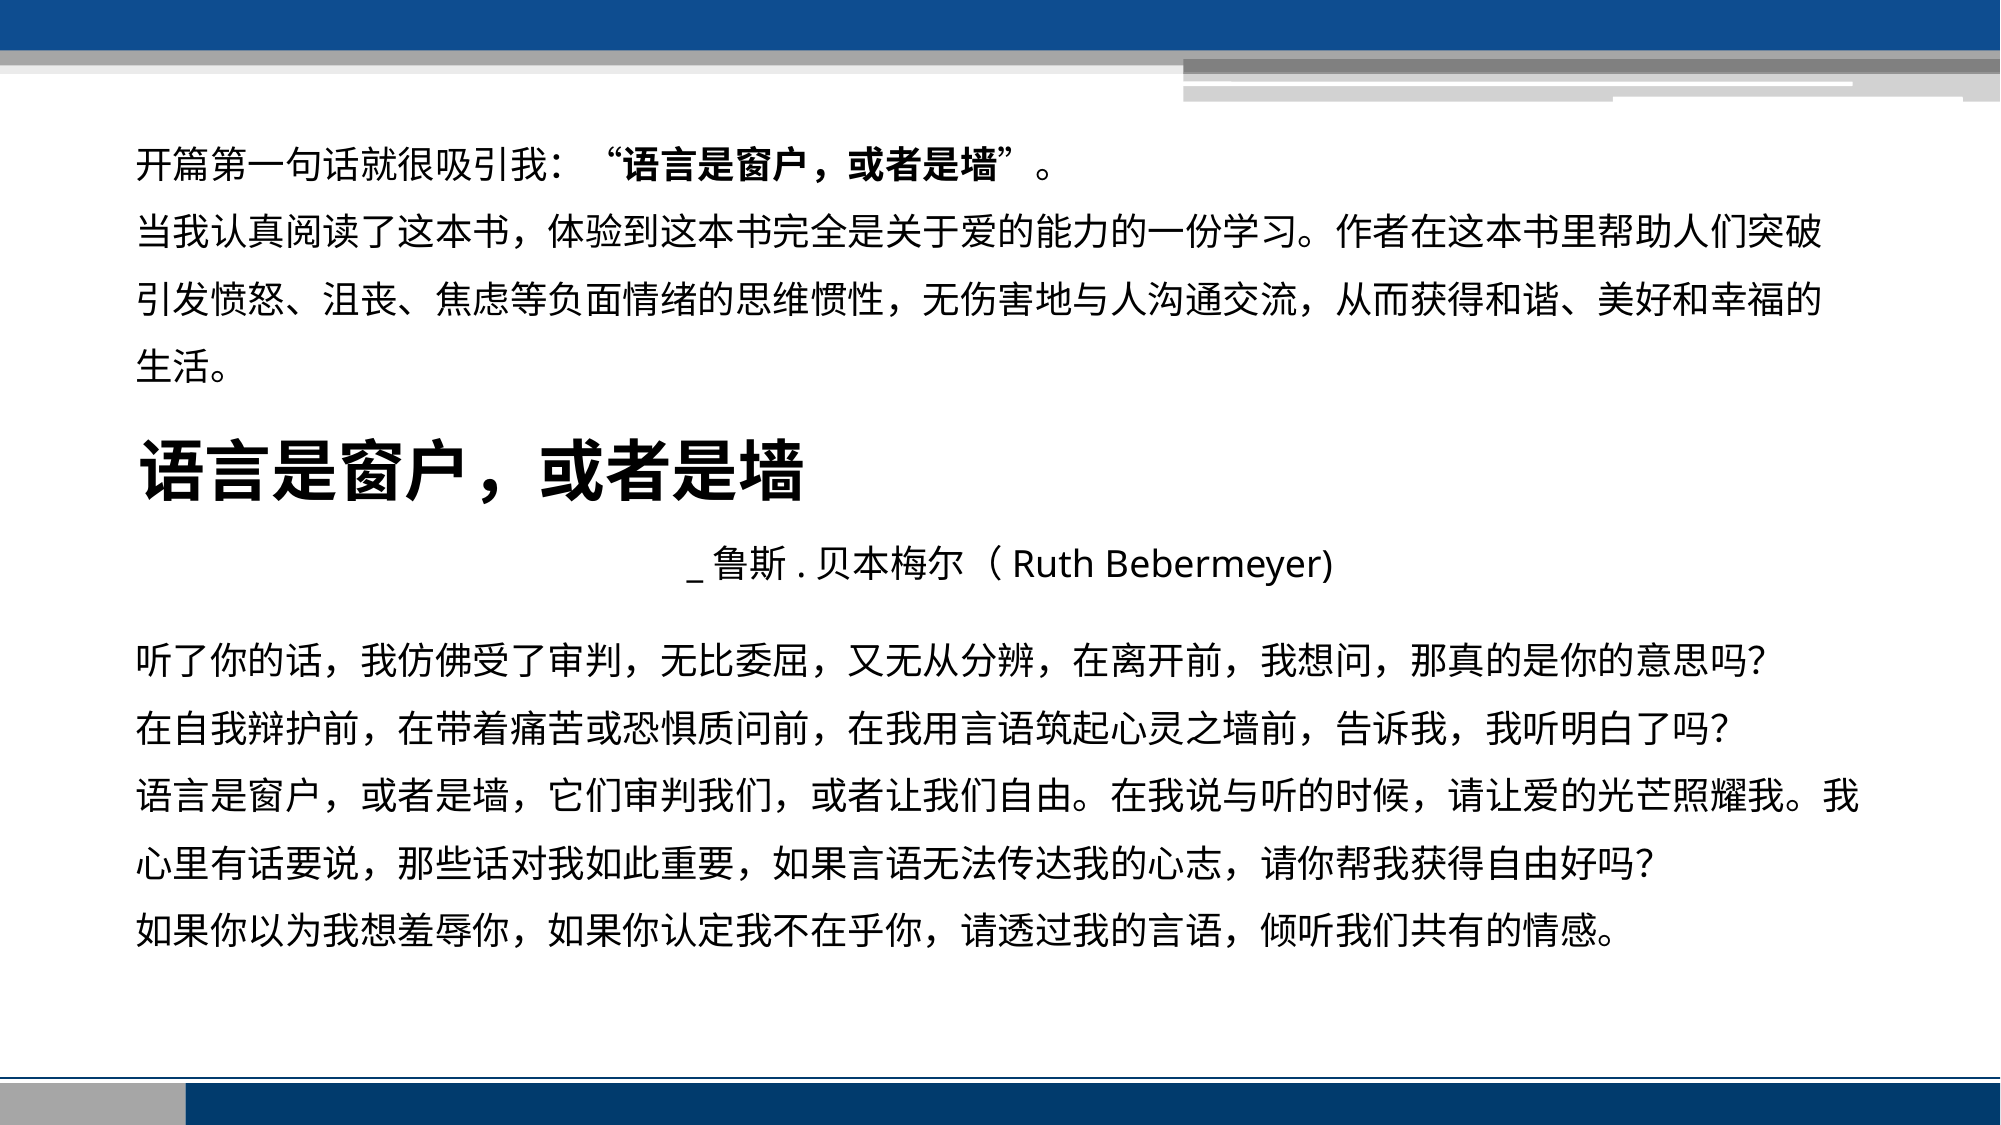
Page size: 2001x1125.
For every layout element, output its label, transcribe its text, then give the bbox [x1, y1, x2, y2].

text_box _鲁斯.贝本梅尔（Ruth Bebermeyer) [662, 532, 1348, 592]
text_box 语言是窗户，或者是墙 [123, 421, 821, 517]
text_box 开篇第一句话就很吸引我：“语言是窗户，或者是墙”。 当我认真阅读了这本书，体验到这本书完全是关于爱的能力的一份学习。作者在这本书里帮助人们突破引发愤怒、沮丧、焦虑等负面情绪的思维惯性，无伤害地与人沟通交流，从而获得和谐、美好和幸福的生活。 [120, 110, 1846, 386]
text_box 听了你的话，我仿佛受了审判，无比委屈，又无从分辨，在离开前，我想问，那真的是你的意思吗？ 在自我辩护前，在带着痛苦或恐惧质问前，在我用言语筑起心灵之墙前，告诉我，我听明白了吗？ 语言是窗户，或者是墙，它们审判我们，或者让我们自由。在我说与听的时候，请让爱的光芒照耀我。我心里有话要说，那些话对我如此重要，如果言语无法传达我的心志，请你帮我获得自由好吗？ 如果你以为我想羞辱你，如果你认定我不在乎你，请透过我的言语，倾听我们共有的情感。 [120, 607, 1890, 974]
